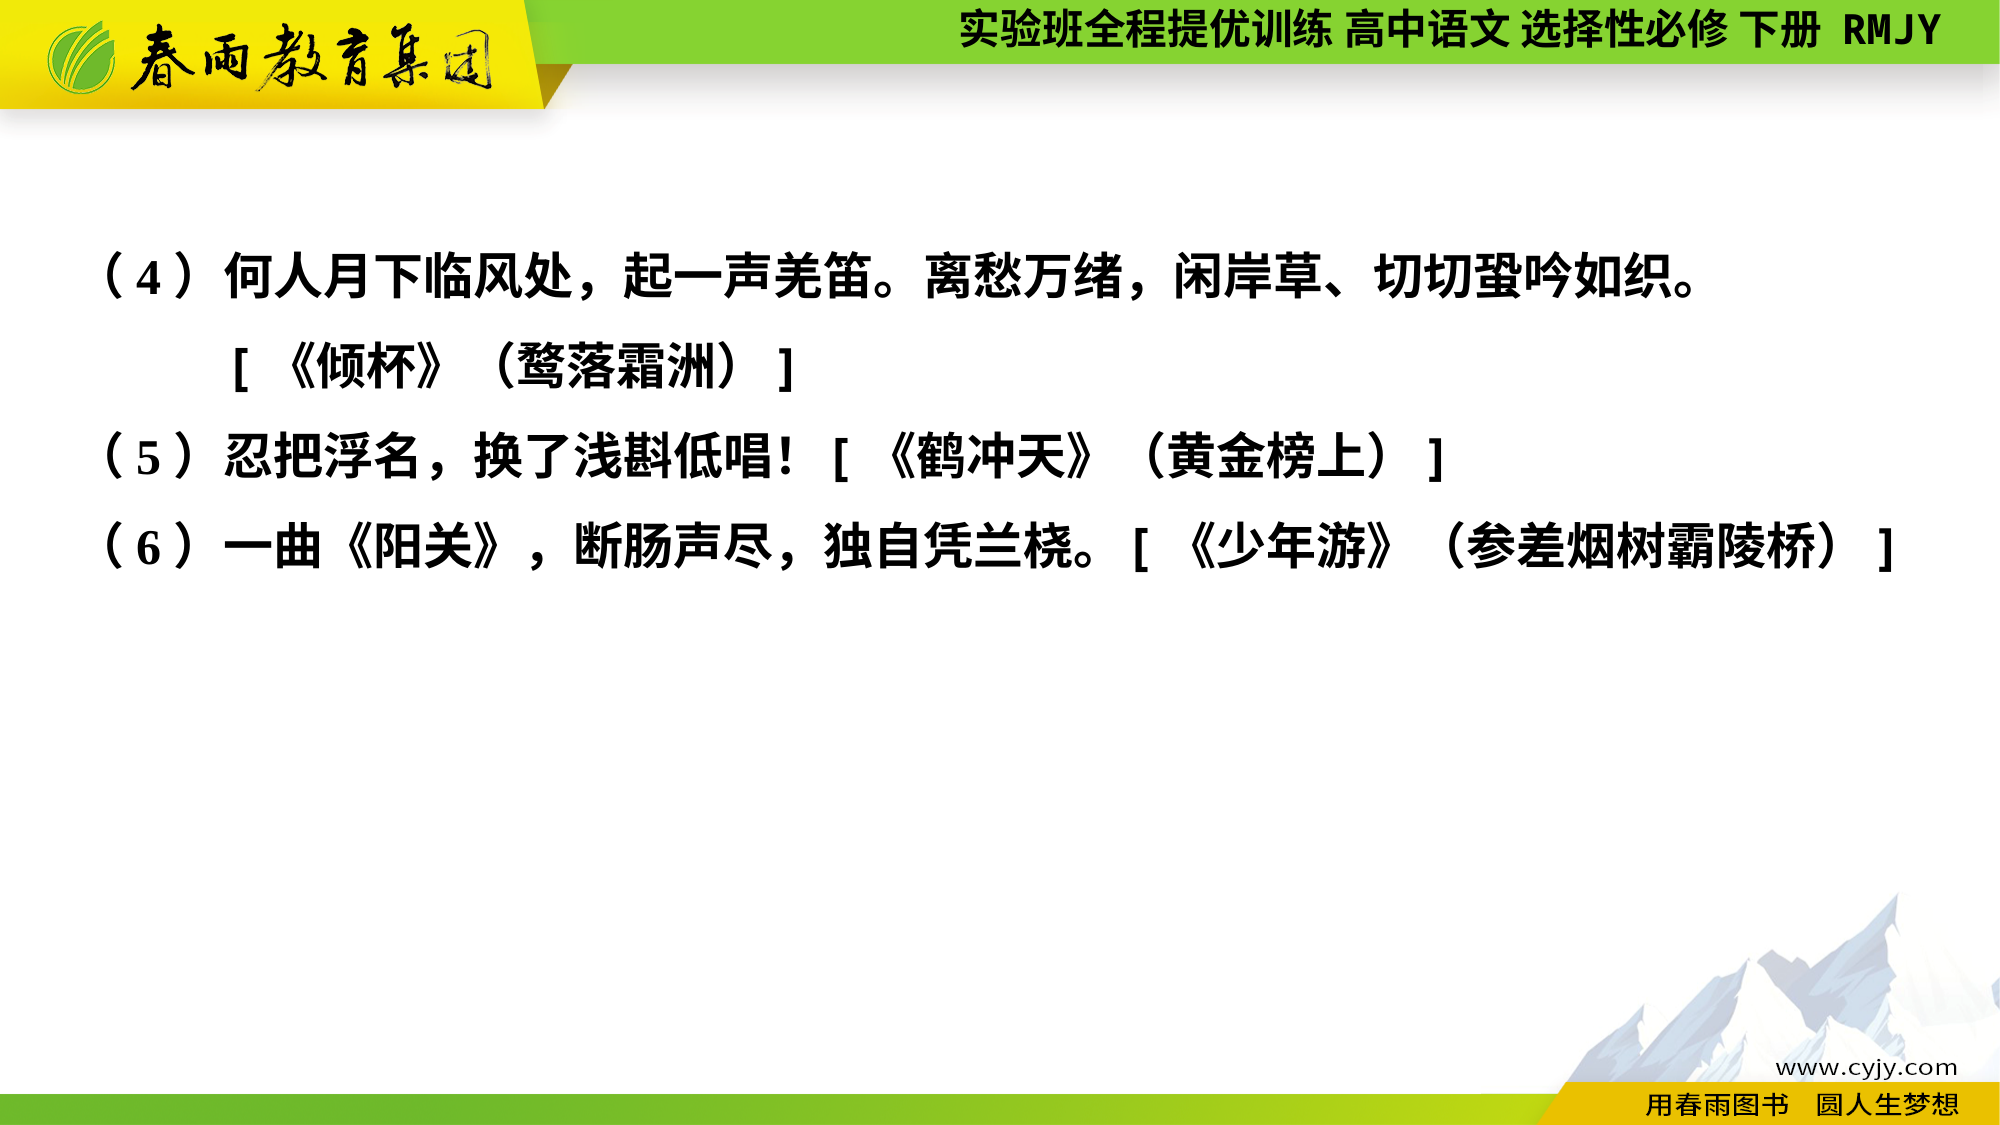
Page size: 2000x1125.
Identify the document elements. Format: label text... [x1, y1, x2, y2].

picture [0, 0, 2000, 1125]
list （4）何人月下临风处，起一声羌笛。离愁万绪，闲岸草、切切蛩吟如织。 [《倾杯》（鹜落霜洲）] （5）忍把浮名，换了浅斟低唱！ [《鹤冲天》（黄金榜上）] （6）一曲《阳关》，断肠声尽，独自凭兰桡。 [《少年游》（参差烟树霸陵桥）] [59, 207, 1944, 575]
